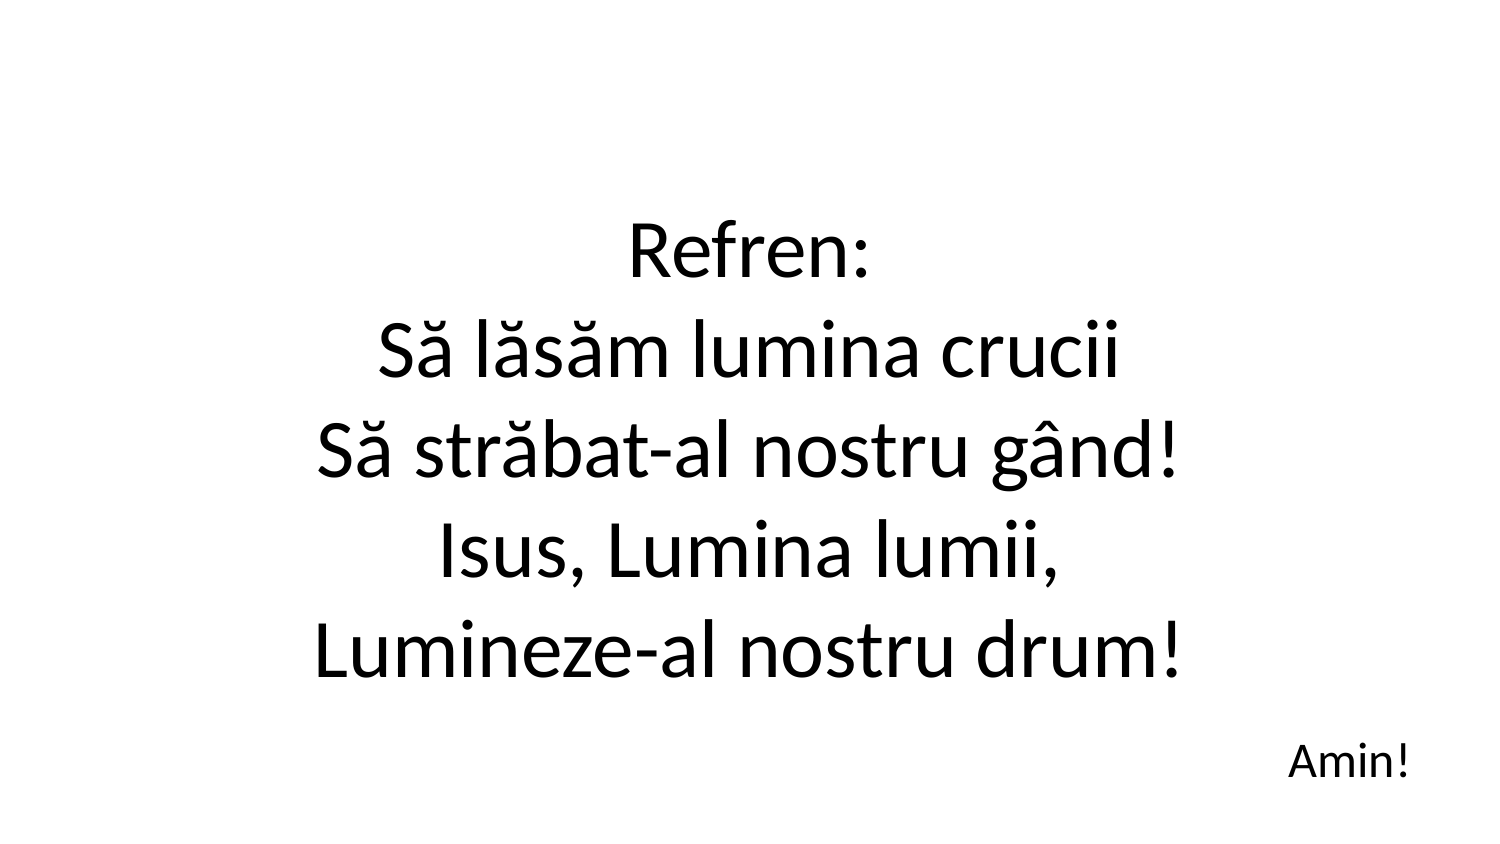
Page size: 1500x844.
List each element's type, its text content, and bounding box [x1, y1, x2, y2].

text_box Amin! [1273, 674, 1427, 795]
text_box Refren: Să lăsăm lumina crucii Să străbat-al nostru gând! Isus, Lumina lumii, Lumineze-al nostru drum! [298, 142, 1202, 702]
